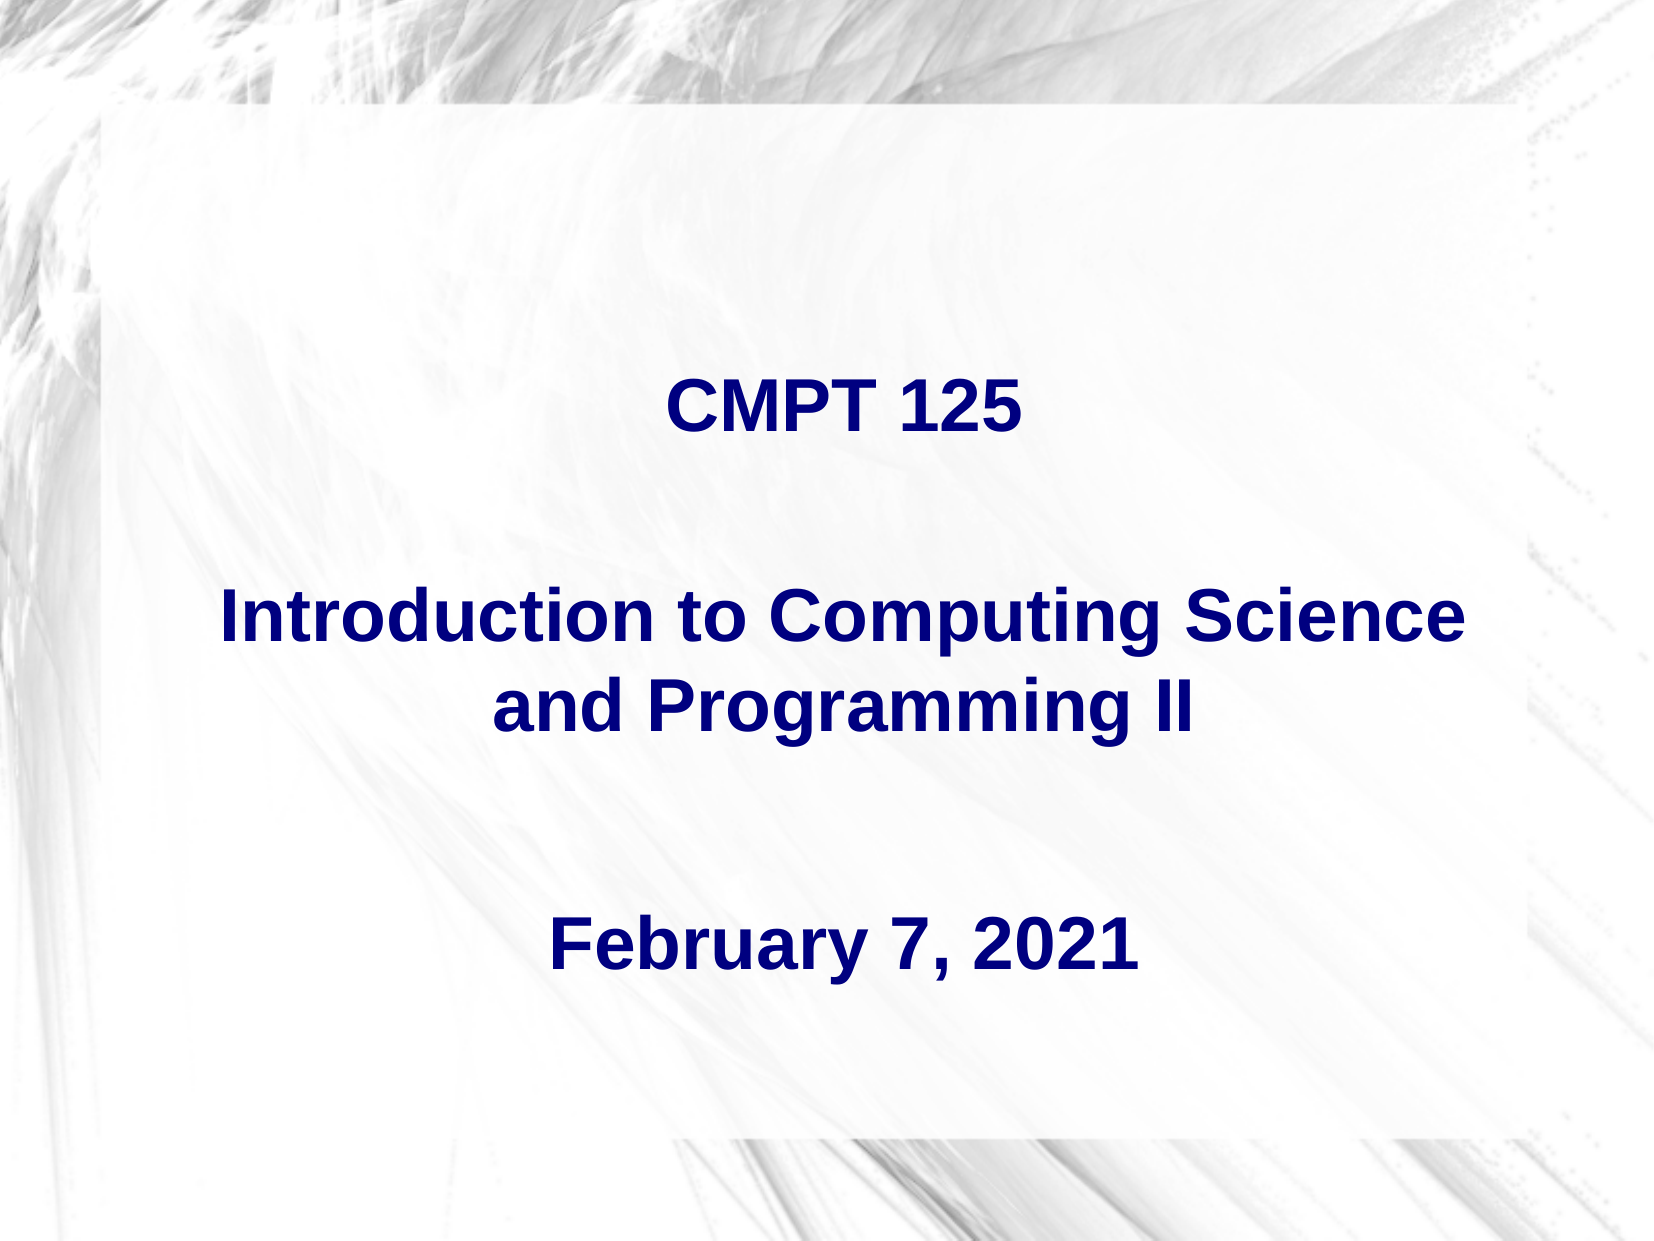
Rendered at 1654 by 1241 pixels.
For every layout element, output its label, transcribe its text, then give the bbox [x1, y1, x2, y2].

picture [0, 0, 1654, 1241]
list CMPT 125 Introduction to Computing Science and Programming II February 7, 2021 [118, 237, 1571, 1224]
